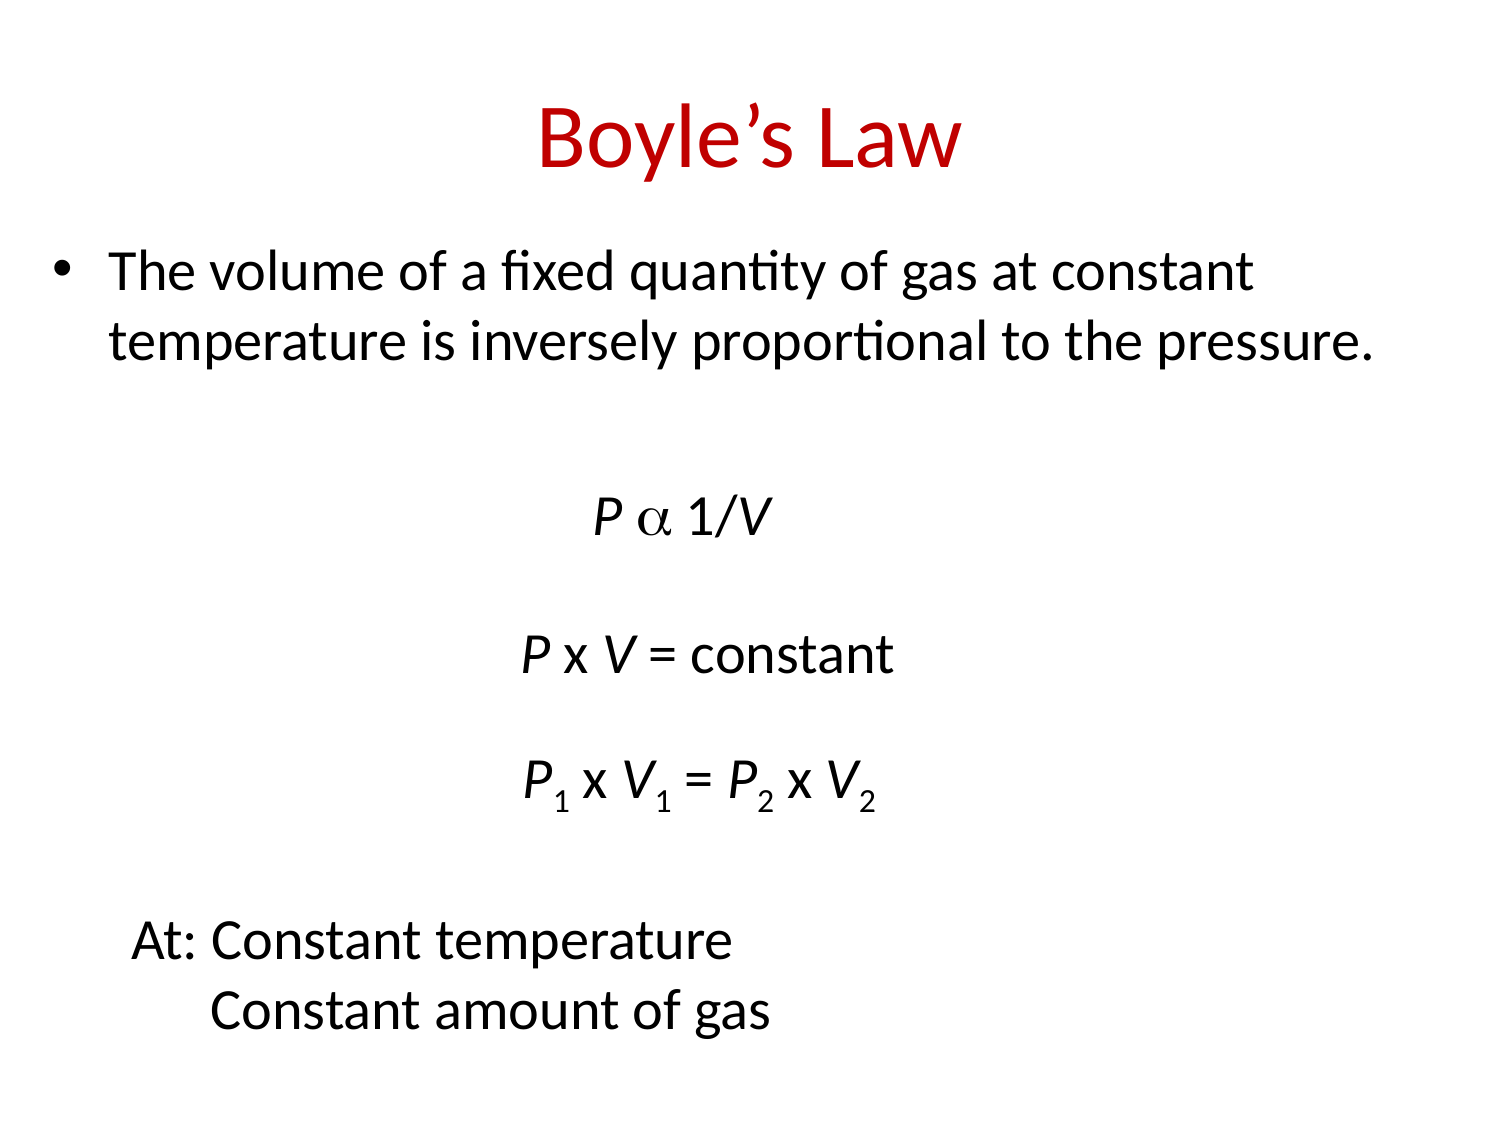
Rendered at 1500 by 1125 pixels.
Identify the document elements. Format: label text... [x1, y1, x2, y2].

text_box P a 1/V [577, 470, 786, 555]
text_box P1 x V1 = P2 x V2 [508, 732, 891, 828]
list The volume of a fixed quantity of gas at constant temperature is inversely proportional to the pressure. [37, 224, 1450, 413]
title Boyle’s Law [112, 37, 1388, 225]
text_box At: Constant temperature Constant amount of gas [116, 893, 787, 1049]
text_box P x V = constant [505, 607, 910, 693]
